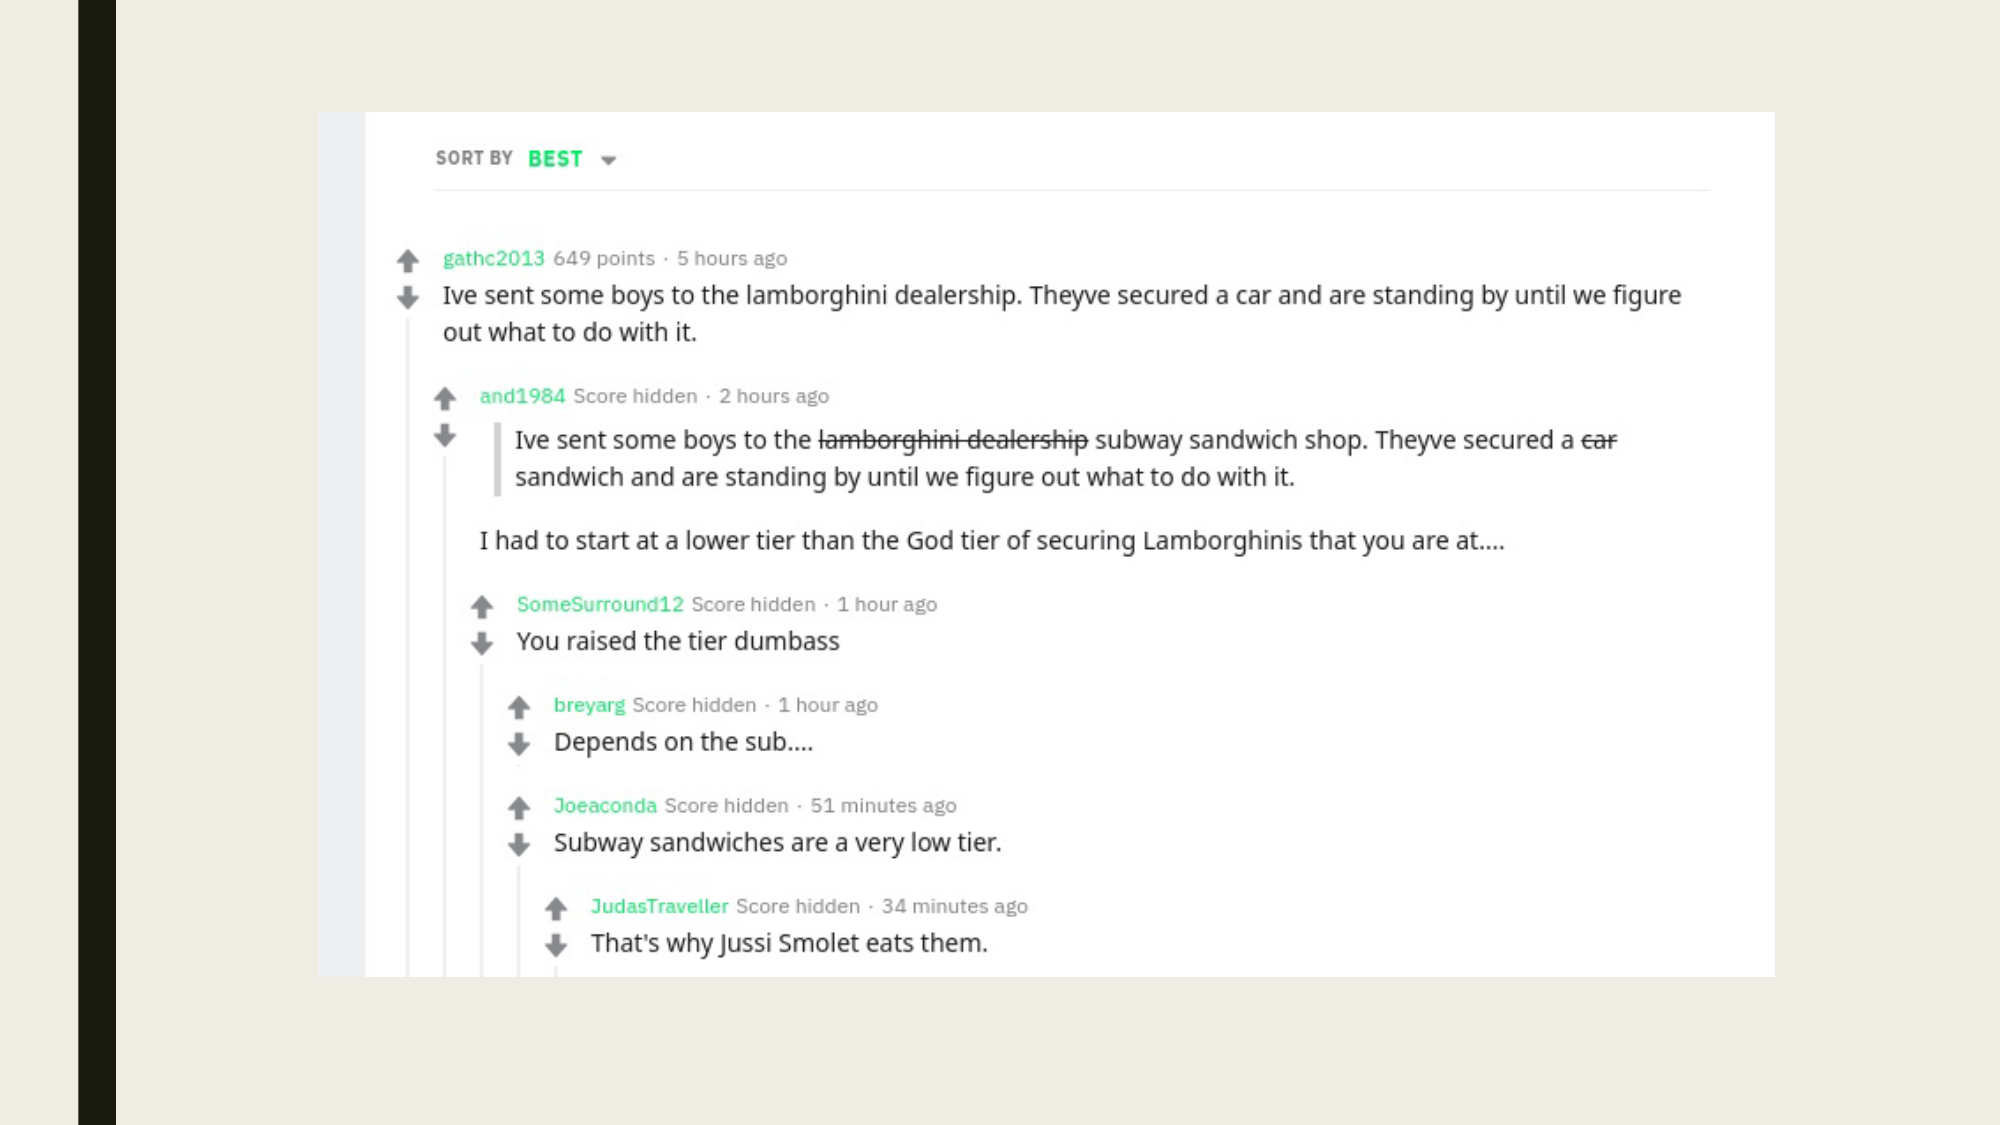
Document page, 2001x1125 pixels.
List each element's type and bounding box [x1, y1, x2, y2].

list [318, 112, 1775, 977]
